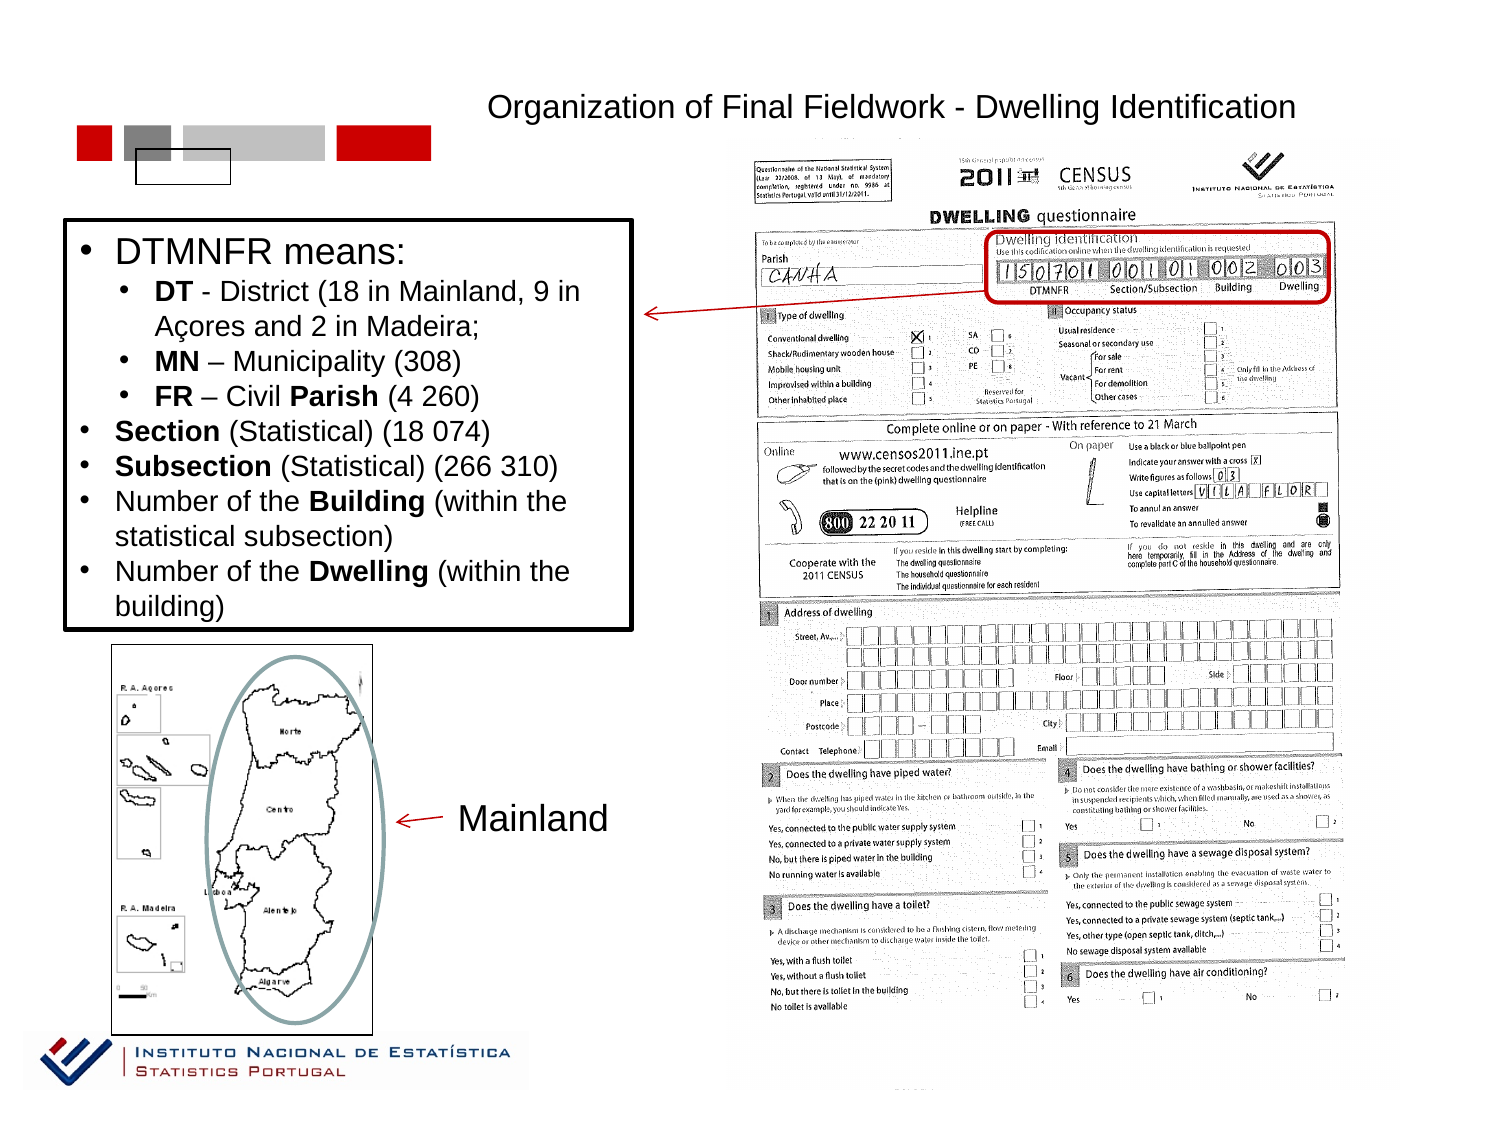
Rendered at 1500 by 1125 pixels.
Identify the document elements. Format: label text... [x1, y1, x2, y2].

picture [23, 644, 529, 1090]
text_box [643, 290, 987, 315]
picture [726, 138, 1400, 1090]
text_box Mainland [442, 786, 644, 847]
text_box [395, 816, 444, 823]
text_box DTMNFR means: DT - District (18 in Mainland, 9 in Açores and 2 in Madeira; MN – Municipality (308) FR – Civil Parish (4 260) Section (Statistical) (18 074) Subsection (Statistical) (266 310) Number of the Building (within the statistical subsection) Number of the Dwelling (within the building) [64, 219, 632, 630]
text_box [377, 760, 386, 920]
text_box Organization of Final Fieldwork - Dwelling Identification [472, 78, 1317, 133]
